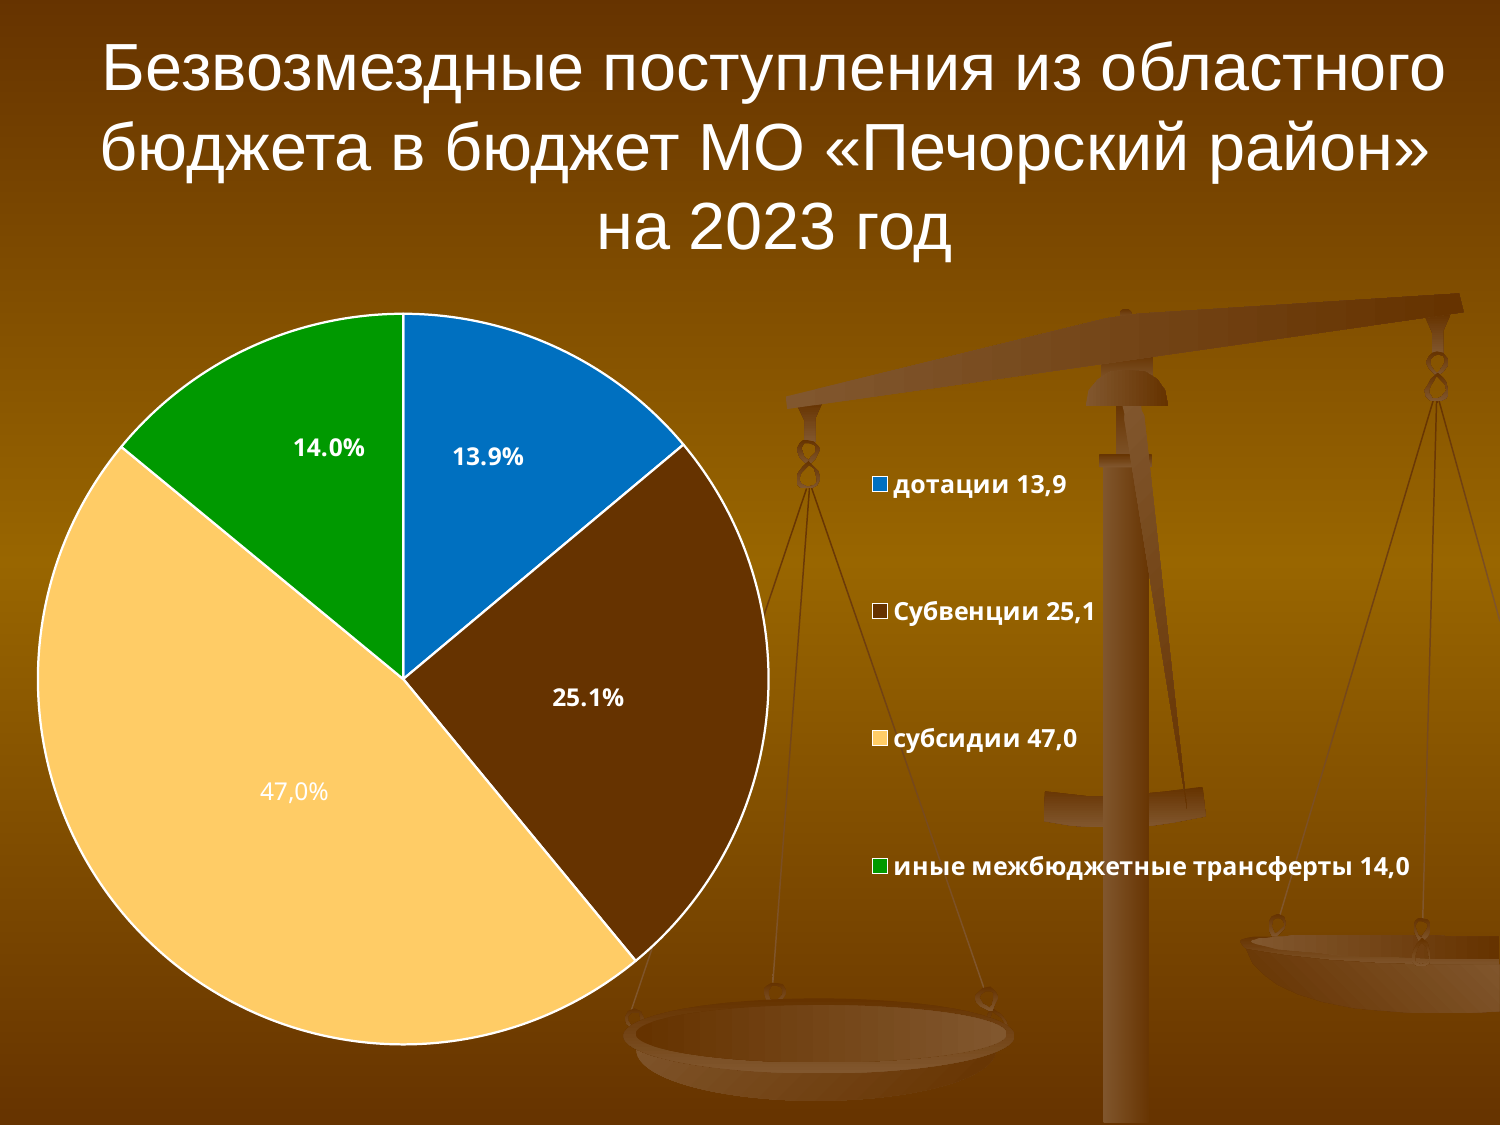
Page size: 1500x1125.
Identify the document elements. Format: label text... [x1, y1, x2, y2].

title Безвозмездные поступления из областного бюджета в бюджет МО «Печорский район» на 2023 год [24, 49, 1500, 237]
chart [0, 237, 1500, 1125]
